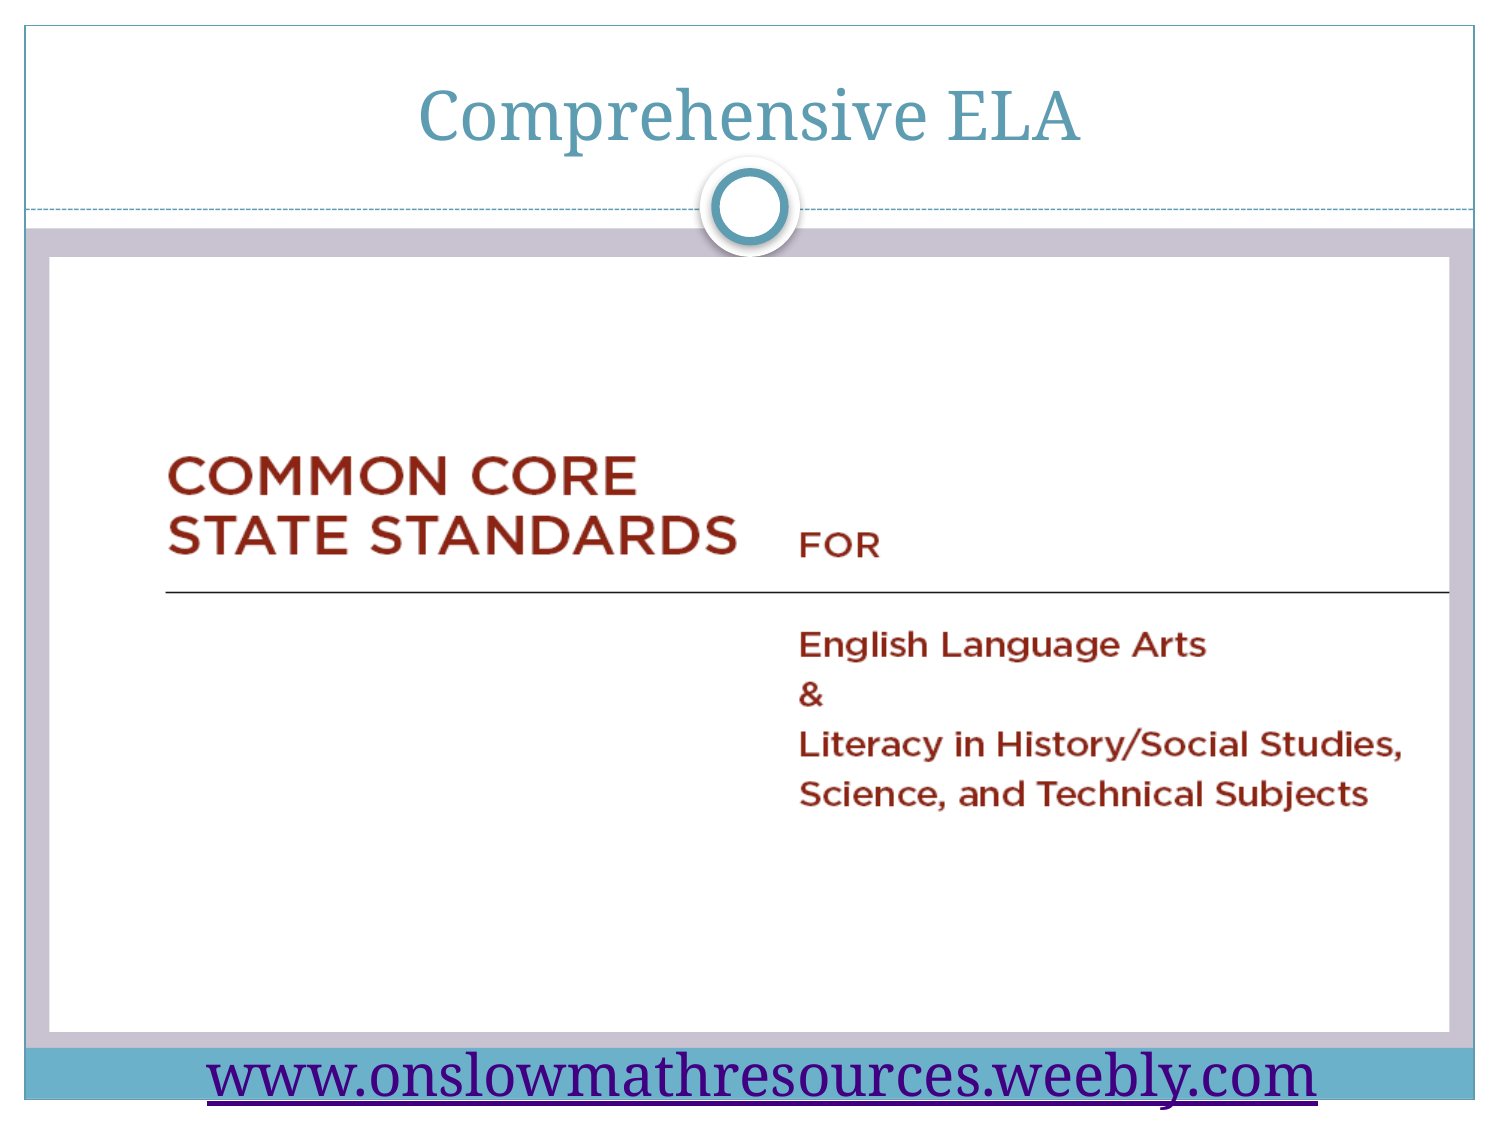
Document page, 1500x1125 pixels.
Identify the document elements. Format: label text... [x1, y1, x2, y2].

text_box www.onslowmathresources.weebly.com [112, 1042, 1413, 1125]
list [49, 256, 1450, 1033]
title Comprehensive ELA [49, 37, 1450, 162]
